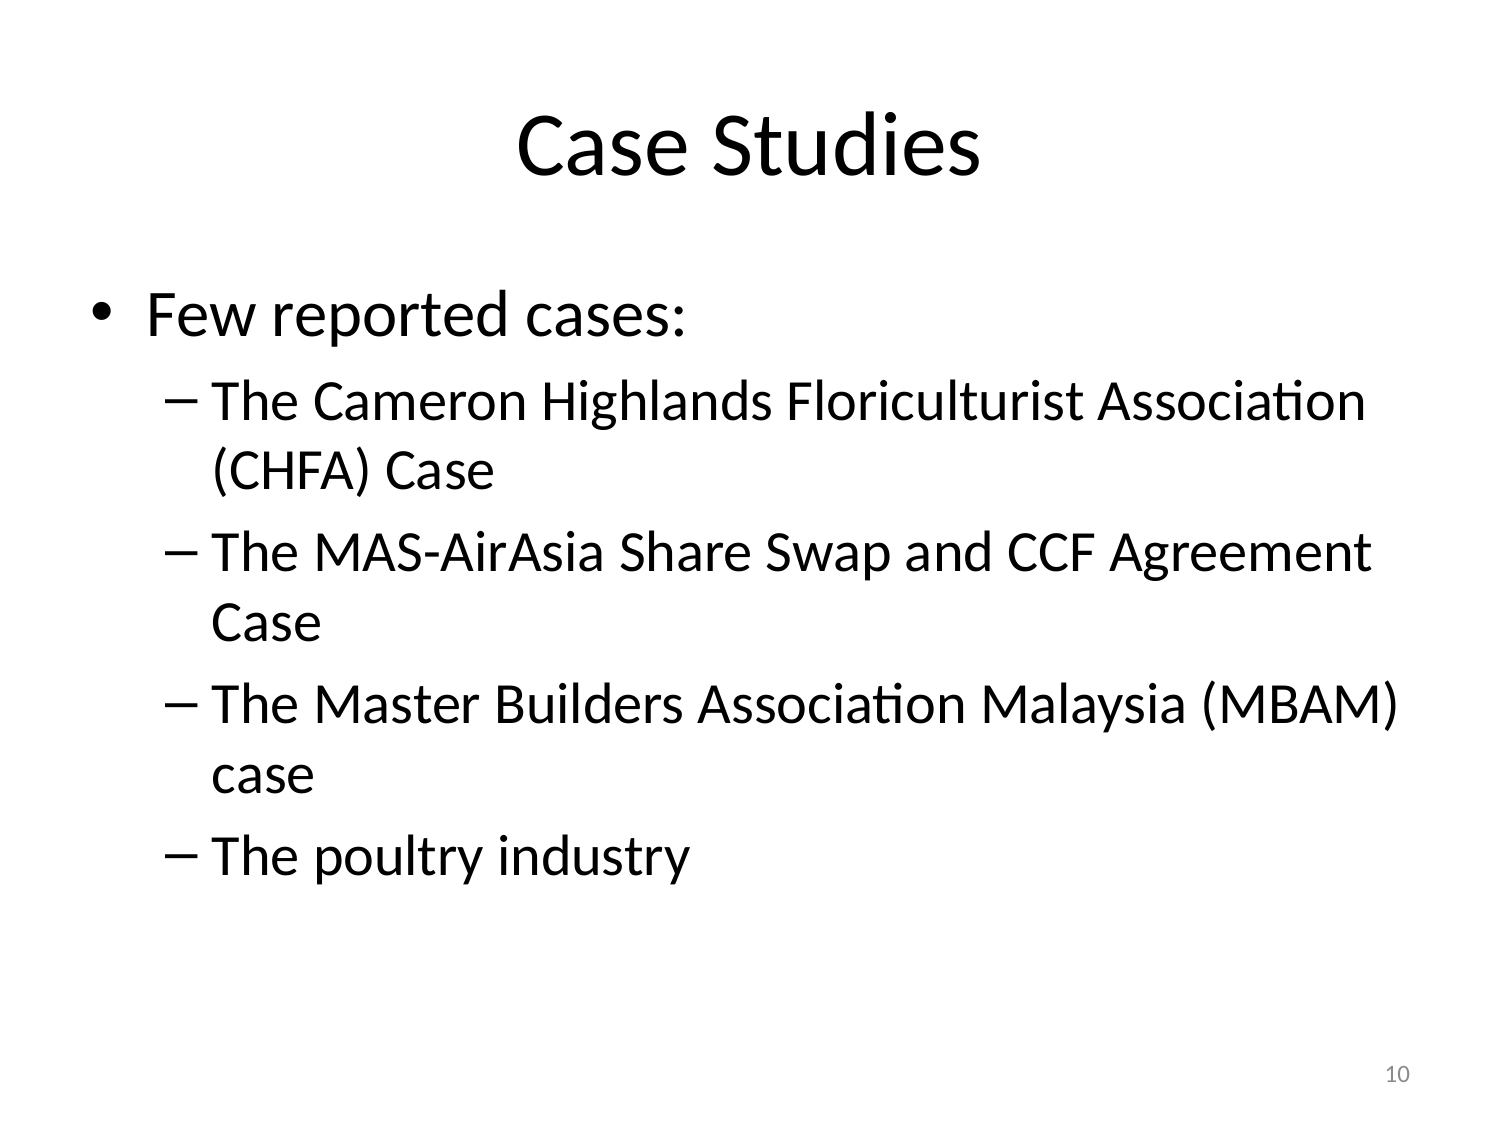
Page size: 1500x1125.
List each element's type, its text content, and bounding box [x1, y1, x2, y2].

title Case Studies [75, 45, 1425, 233]
slide_number 10 [1074, 1042, 1425, 1103]
list Few reported cases: The Cameron Highlands Floriculturist Association (CHFA) Case The MAS-AirAsia Share Swap and CCF Agreement Case The Master Builders Association Malaysia (MBAM) case The poultry industry [75, 262, 1425, 1005]
